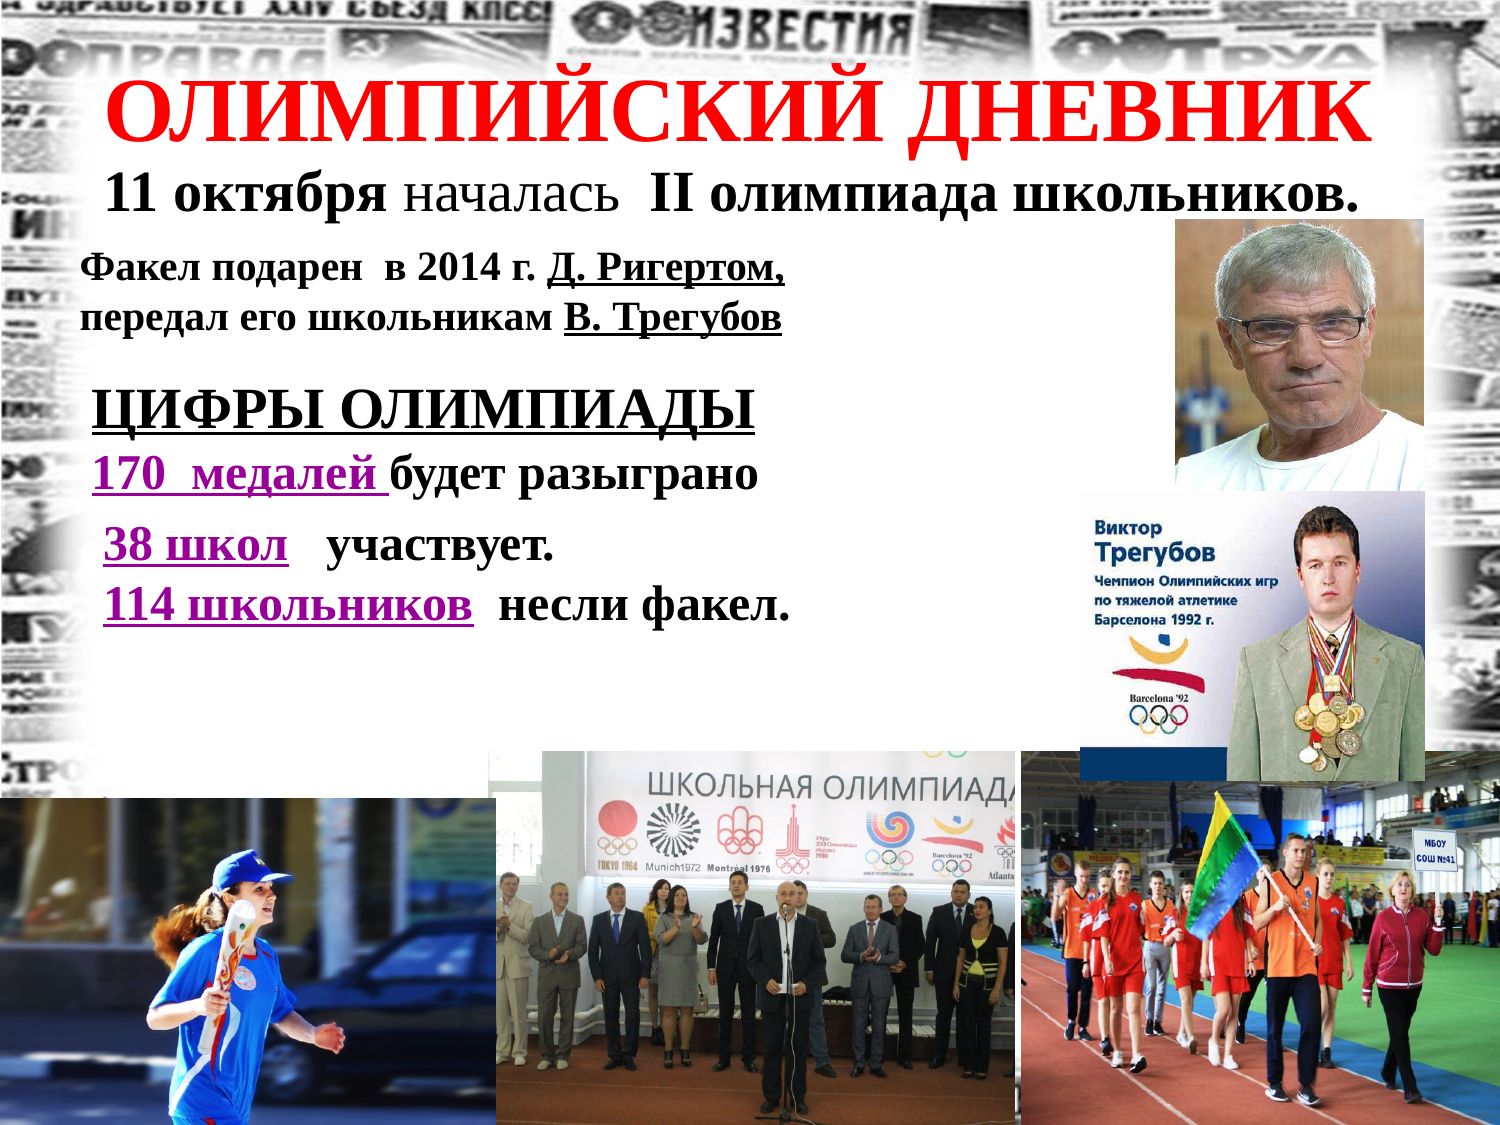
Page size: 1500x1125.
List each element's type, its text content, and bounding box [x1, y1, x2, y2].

picture [0, 0, 1500, 1125]
table_cell Г 599 [1015, 760, 1021, 1125]
